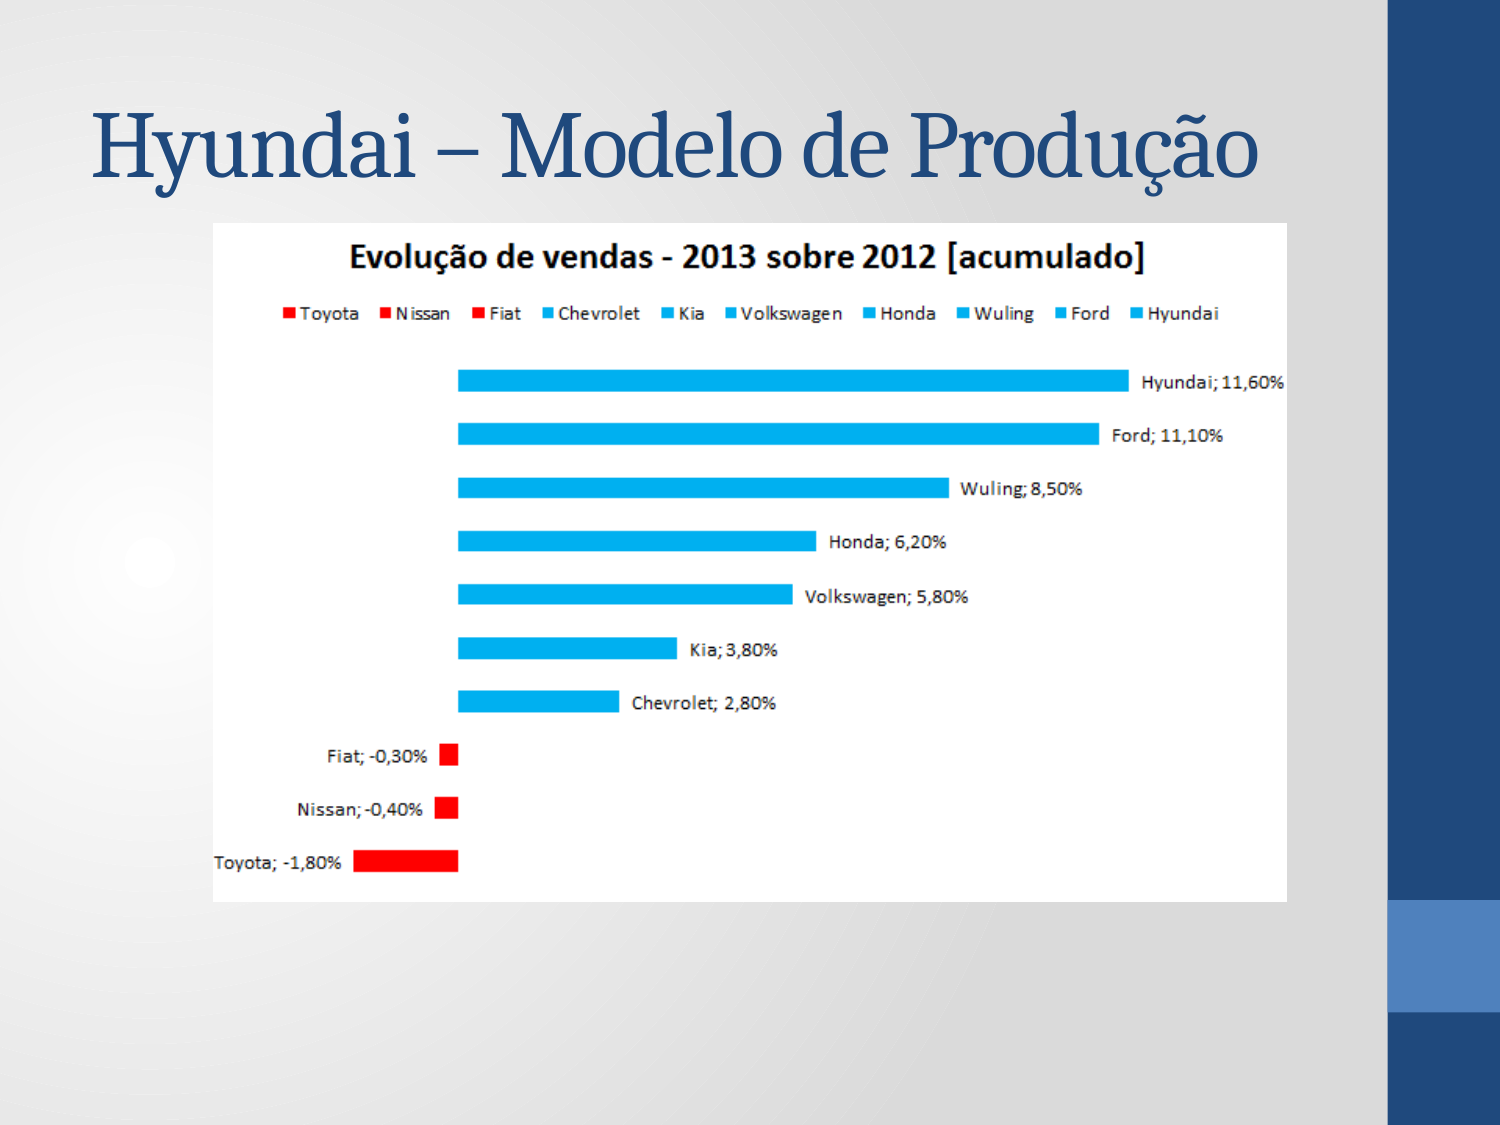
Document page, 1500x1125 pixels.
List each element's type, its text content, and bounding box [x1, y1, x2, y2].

list [75, 262, 1325, 1050]
title Hyundai – Modelo de Produção [75, 45, 1325, 233]
picture [212, 222, 1288, 903]
